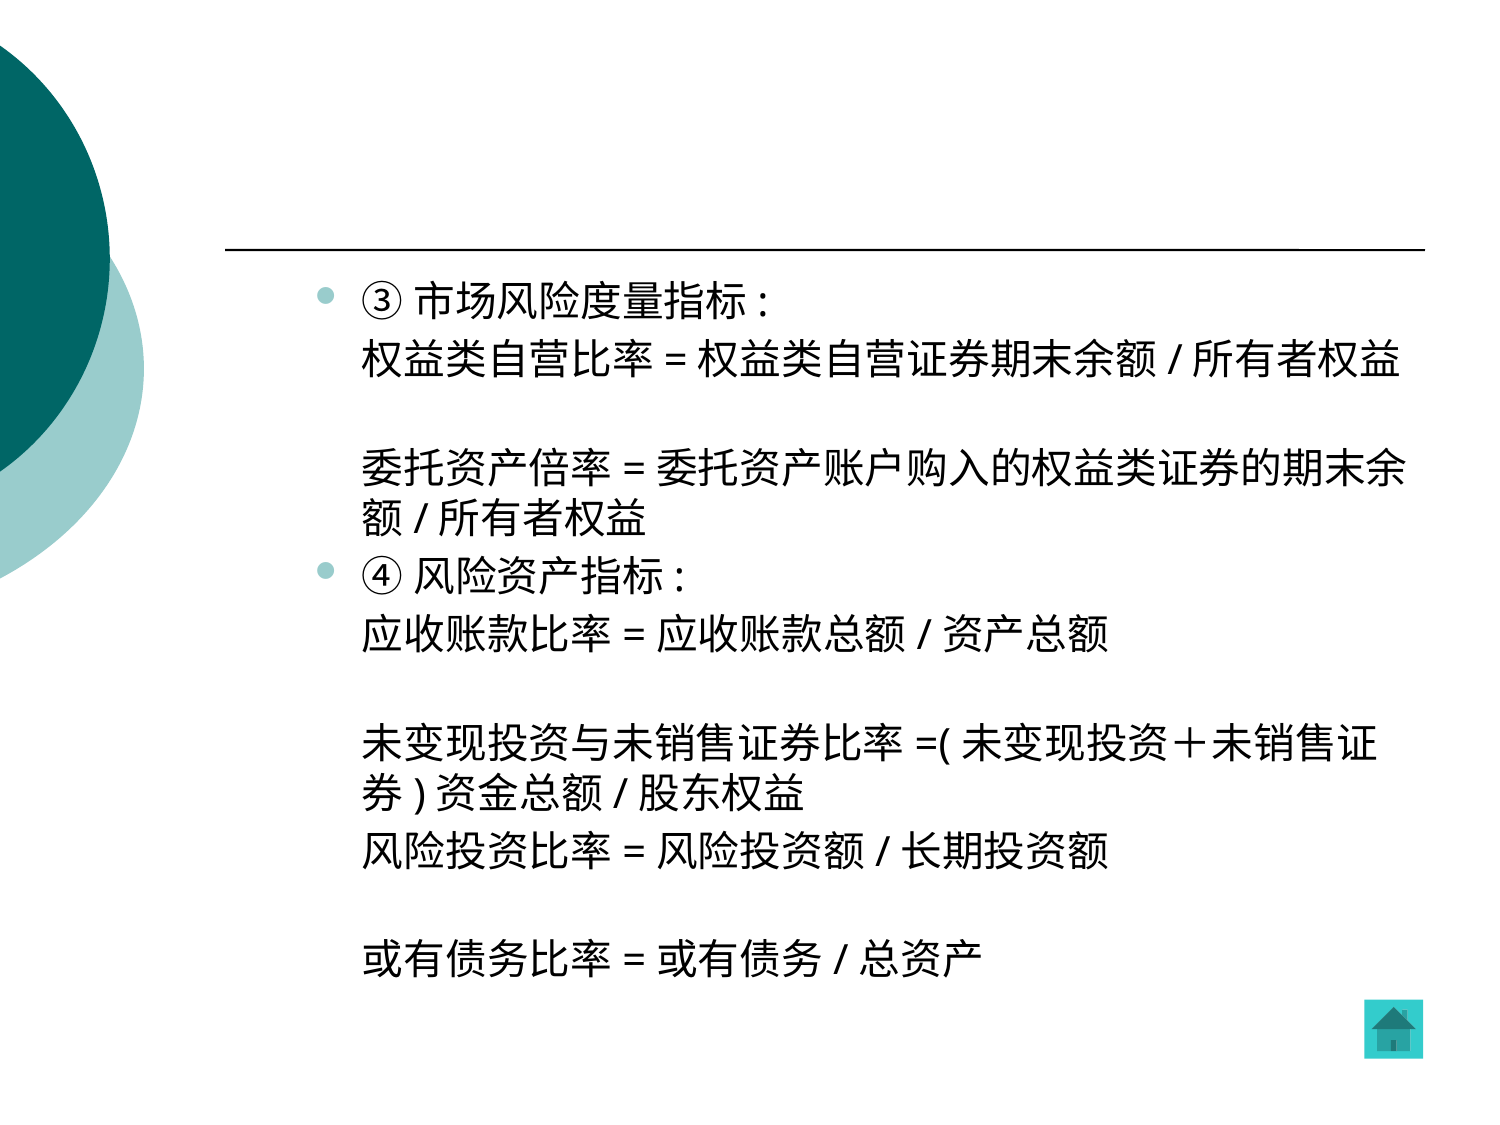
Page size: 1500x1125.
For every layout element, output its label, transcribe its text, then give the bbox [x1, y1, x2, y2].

list ③市场风险度量指标: 权益类自营比率=权益类自营证券期末余额/所有者权益 委托资产倍率=委托资产账户购入的权益类证券的期末余额/所有者权益 ④风险资产指标: 应收账款比率=应收账款总额/资产总额 未变现投资与未销售证券比率=(未变现投资＋未销售证券)资金总额/股东权益 风险投资比率=风险投资额/长期投资额 或有债务比率=或有债务/总资产 [224, 266, 1425, 943]
text_box [1364, 999, 1424, 1059]
